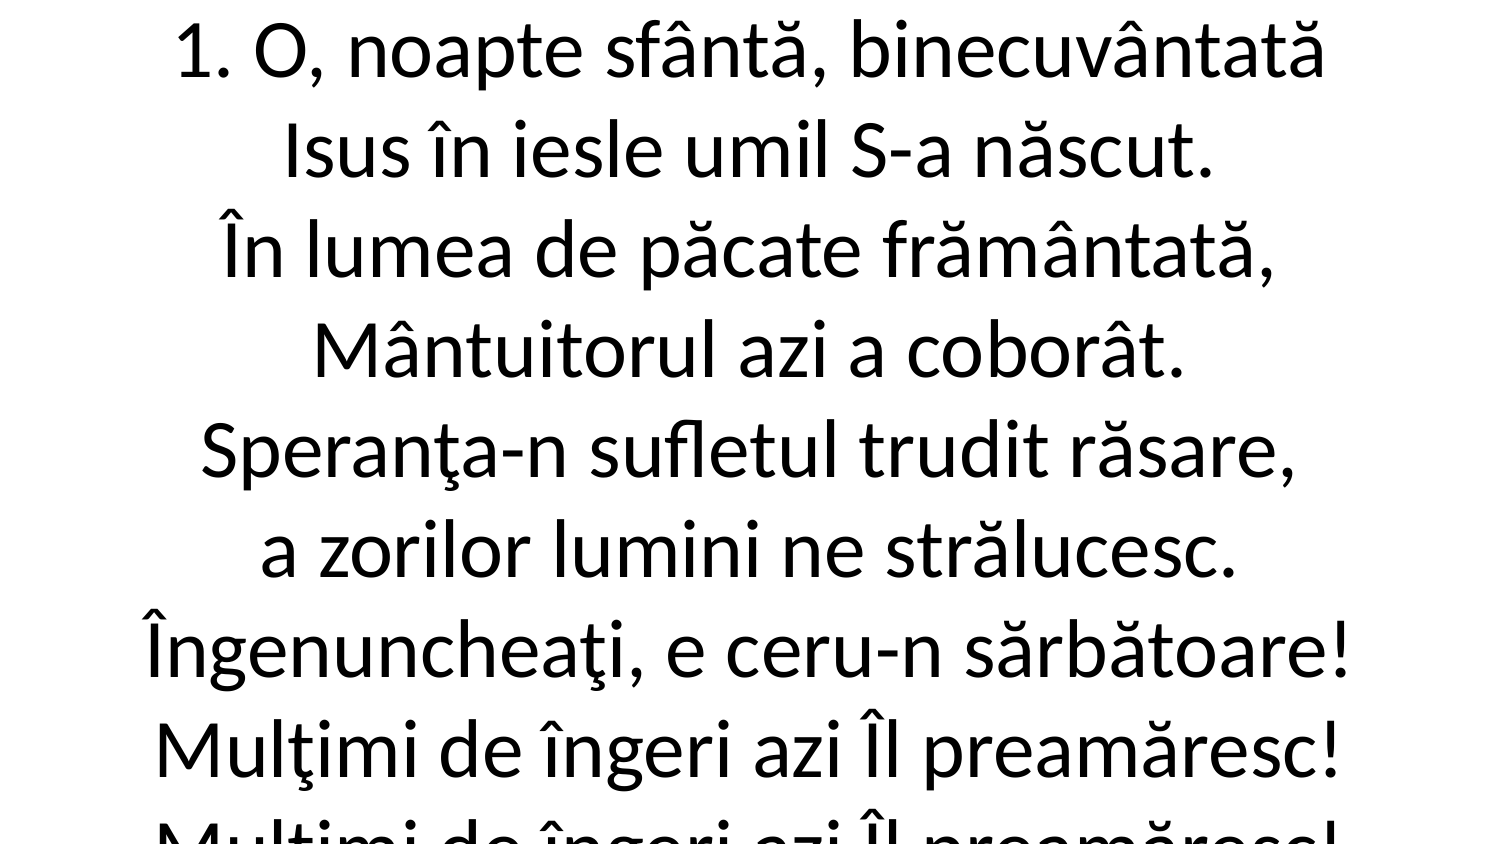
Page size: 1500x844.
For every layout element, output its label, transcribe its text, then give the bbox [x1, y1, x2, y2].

text_box 1. O, noapte sfântă, binecuvântată Isus în iesle umil S-a născut. În lumea de păcate frământată, Mântuitorul azi a coborât. Speranţa-n sufletul trudit răsare, a zorilor lumini ne strălucesc. Îngenuncheaţi, e ceru-n sărbătoare! Mulţimi de îngeri azi Îl preamăresc! Mulţimi de îngeri azi Îl preamăresc! [129, 0, 1371, 844]
